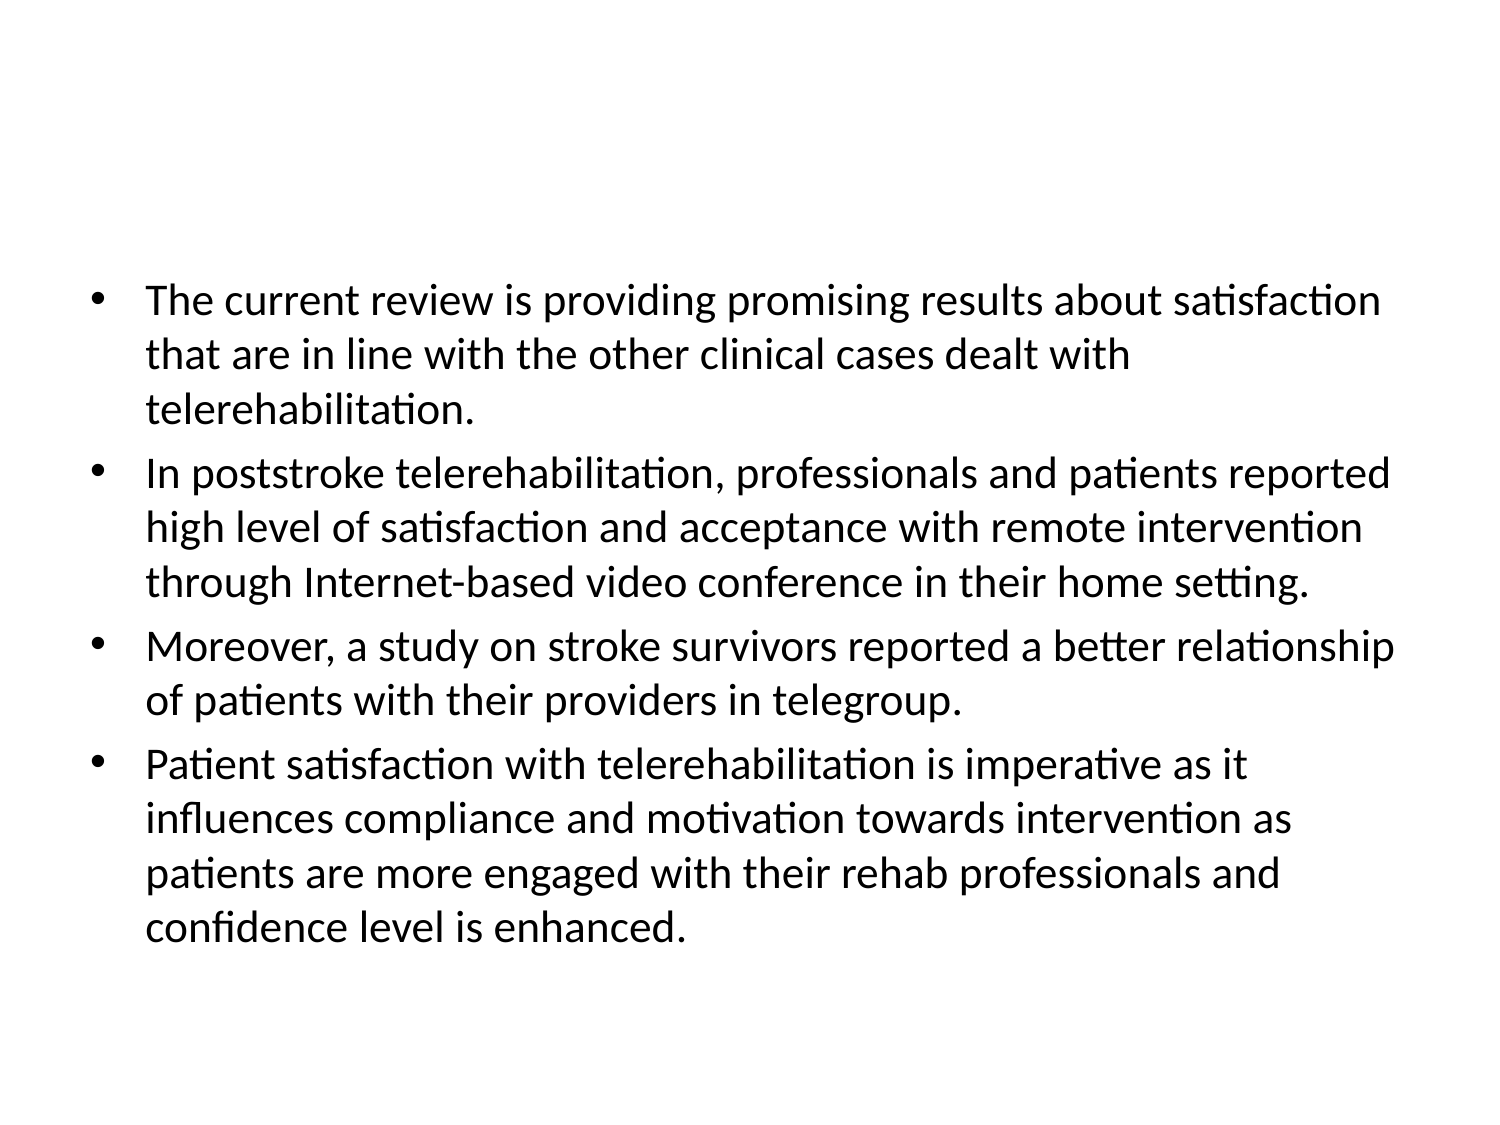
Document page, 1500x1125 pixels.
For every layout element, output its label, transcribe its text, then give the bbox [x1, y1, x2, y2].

list The current review is providing promising results about satisfaction that are in line with the other clinical cases dealt with telerehabilitation. In poststroke telerehabilitation, professionals and patients reported high level of satisfaction and acceptance with remote intervention through Internet-based video conference in their home setting. Moreover, a study on stroke survivors reported a better relationship of patients with their providers in telegroup. Patient satisfaction with telerehabilitation is imperative as it influences compliance and motivation towards intervention as patients are more engaged with their rehab professionals and confidence level is enhanced. [75, 262, 1425, 1005]
